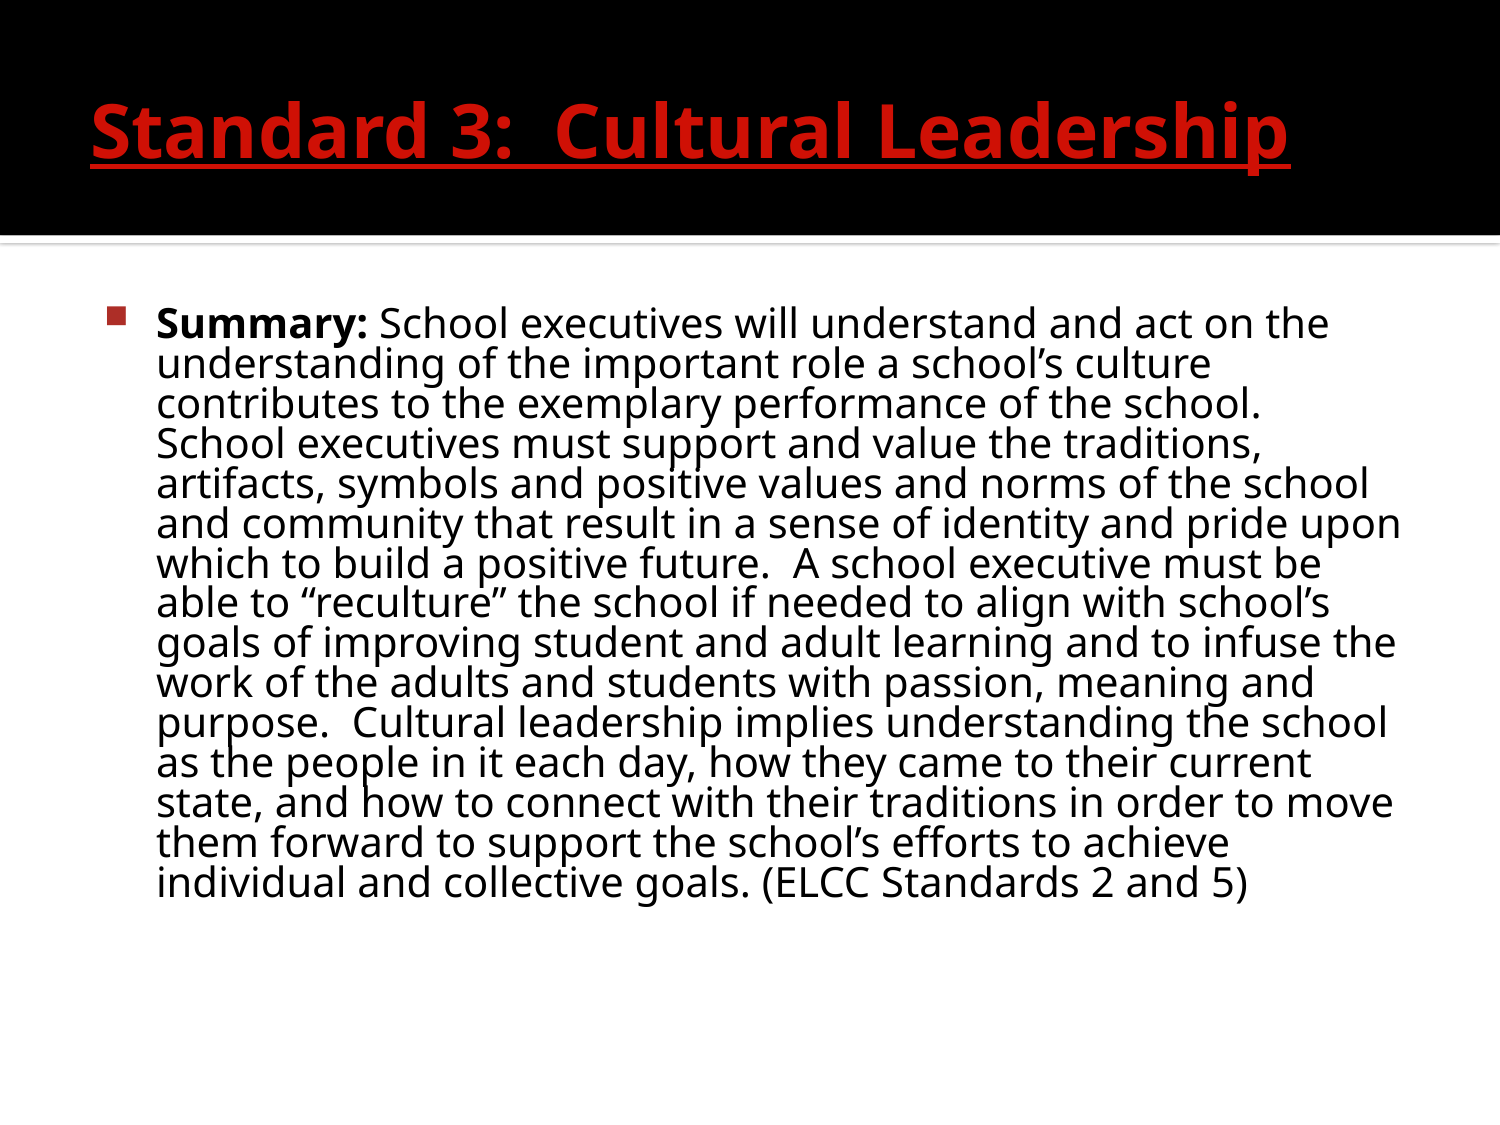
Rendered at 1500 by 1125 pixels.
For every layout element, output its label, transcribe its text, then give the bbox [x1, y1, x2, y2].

title Standard 3: Cultural Leadership [75, 25, 1425, 231]
list Summary: School executives will understand and act on the understanding of the important role a school’s culture contributes to the exemplary performance of the school. School executives must support and value the traditions, artifacts, symbols and positive values and norms of the school and community that result in a sense of identity and pride upon which to build a positive future. A school executive must be able to “reculture” the school if needed to align with school’s goals of improving student and adult learning and to infuse the work of the adults and students with passion, meaning and purpose. Cultural leadership implies understanding the school as the people in it each day, how they came to their current state, and how to connect with their traditions in order to move them forward to support the school’s efforts to achieve individual and collective goals. (ELCC Standards 2 and 5) [75, 291, 1425, 1050]
